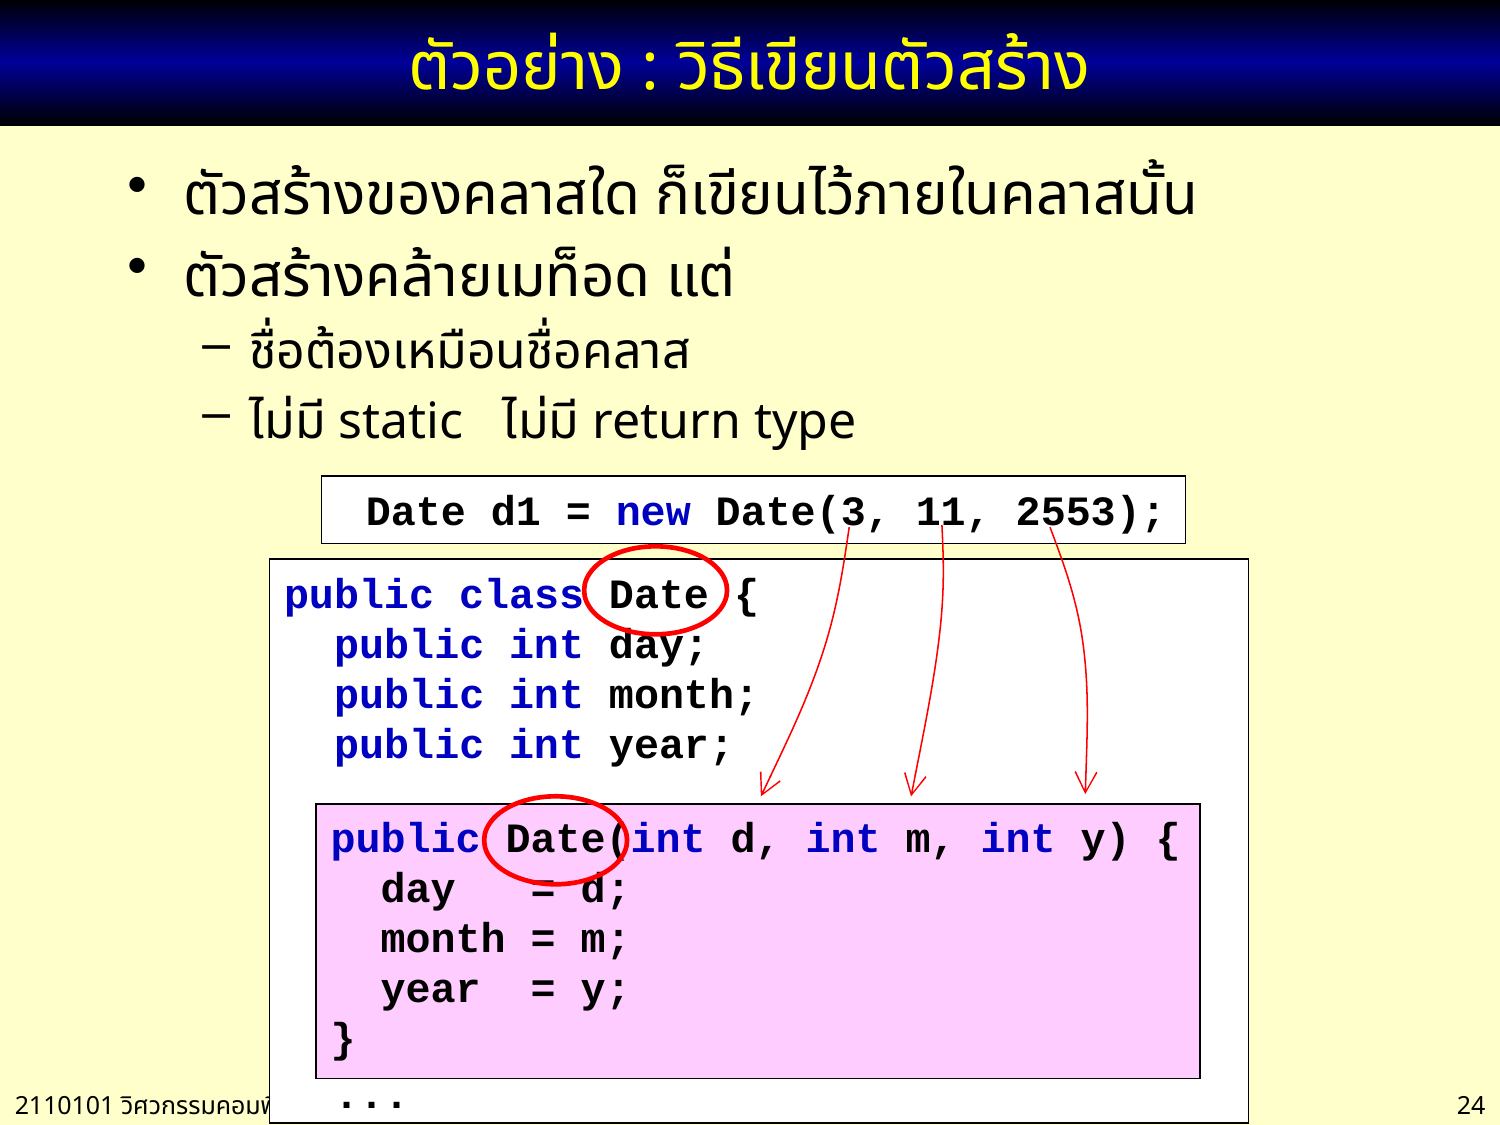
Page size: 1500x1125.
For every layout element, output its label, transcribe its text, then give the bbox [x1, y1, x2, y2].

text_box Date d1 = new Date(3, 11, 2553); [321, 476, 1186, 544]
text_box public class Date { public int day; public int month; public int year; ... [269, 559, 1249, 1123]
text_box public Date(int d, int m, int y) { day = d; month = m; year = y; } [315, 803, 1200, 1079]
list ตัวสร้างของคลาสใด ก็เขียนไว้ภายในคลาสนั้น ตัวสร้างคล้ายเมท็อด แต่ ชื่อต้องเหมือนชื่อคลาส ไม่มี static ไม่มี return type [112, 148, 1412, 987]
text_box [483, 546, 728, 885]
title ตัวอย่าง : วิธีเขียนตัวสร้าง [0, 0, 1500, 126]
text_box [760, 524, 1090, 797]
